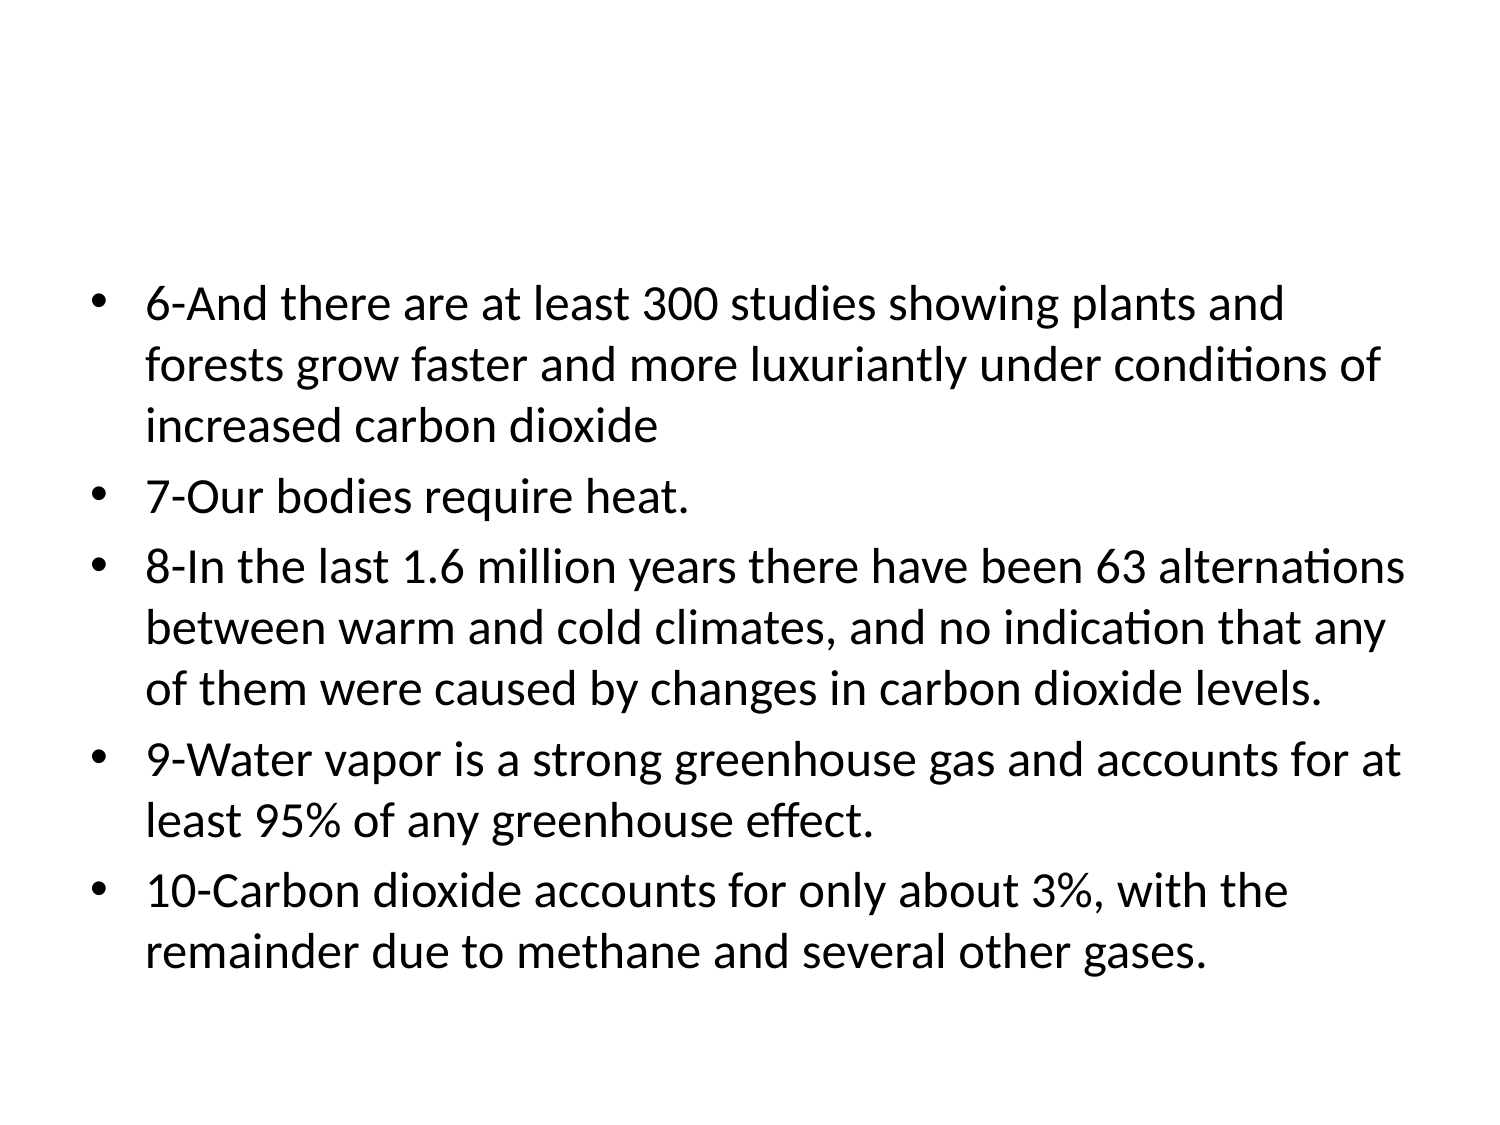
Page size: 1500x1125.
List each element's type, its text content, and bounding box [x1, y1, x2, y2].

list 6-And there are at least 300 studies showing plants and forests grow faster and more luxuriantly under conditions of increased carbon dioxide 7-Our bodies require heat. 8-In the last 1.6 million years there have been 63 alternations between warm and cold climates, and no indication that any of them were caused by changes in carbon dioxide levels. 9-Water vapor is a strong greenhouse gas and accounts for at least 95% of any greenhouse effect. 10-Carbon dioxide accounts for only about 3%, with the remainder due to methane and several other gases. [75, 262, 1425, 1005]
